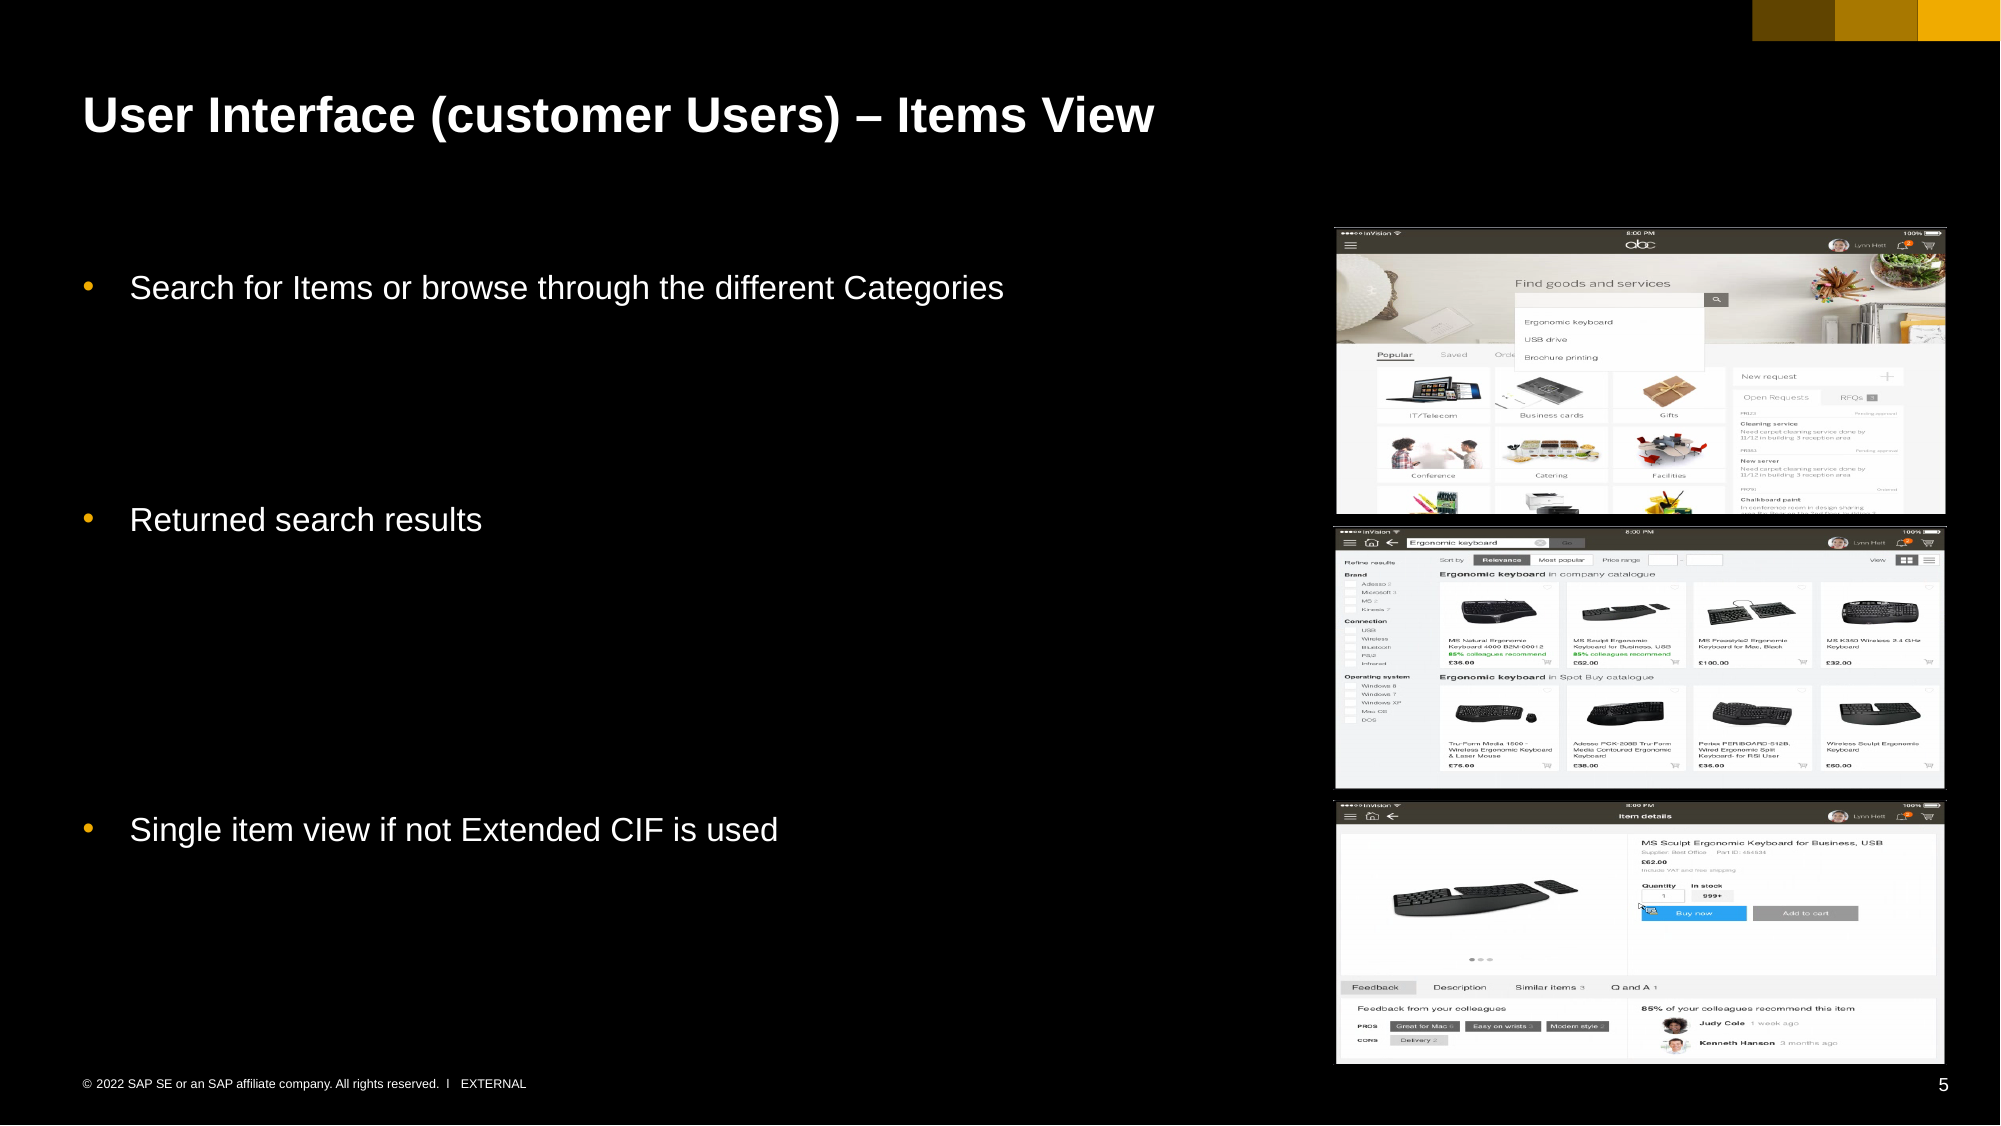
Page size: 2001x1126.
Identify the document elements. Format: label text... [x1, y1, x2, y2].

title User Interface (customer Users) – Items View [82, 82, 1918, 144]
picture [1333, 525, 1948, 791]
list Search for Items or browse through the different Categories Returned search results Single item view if not Extended CIF is used [82, 265, 1333, 960]
picture [1333, 227, 1948, 516]
picture [1333, 800, 1948, 1065]
